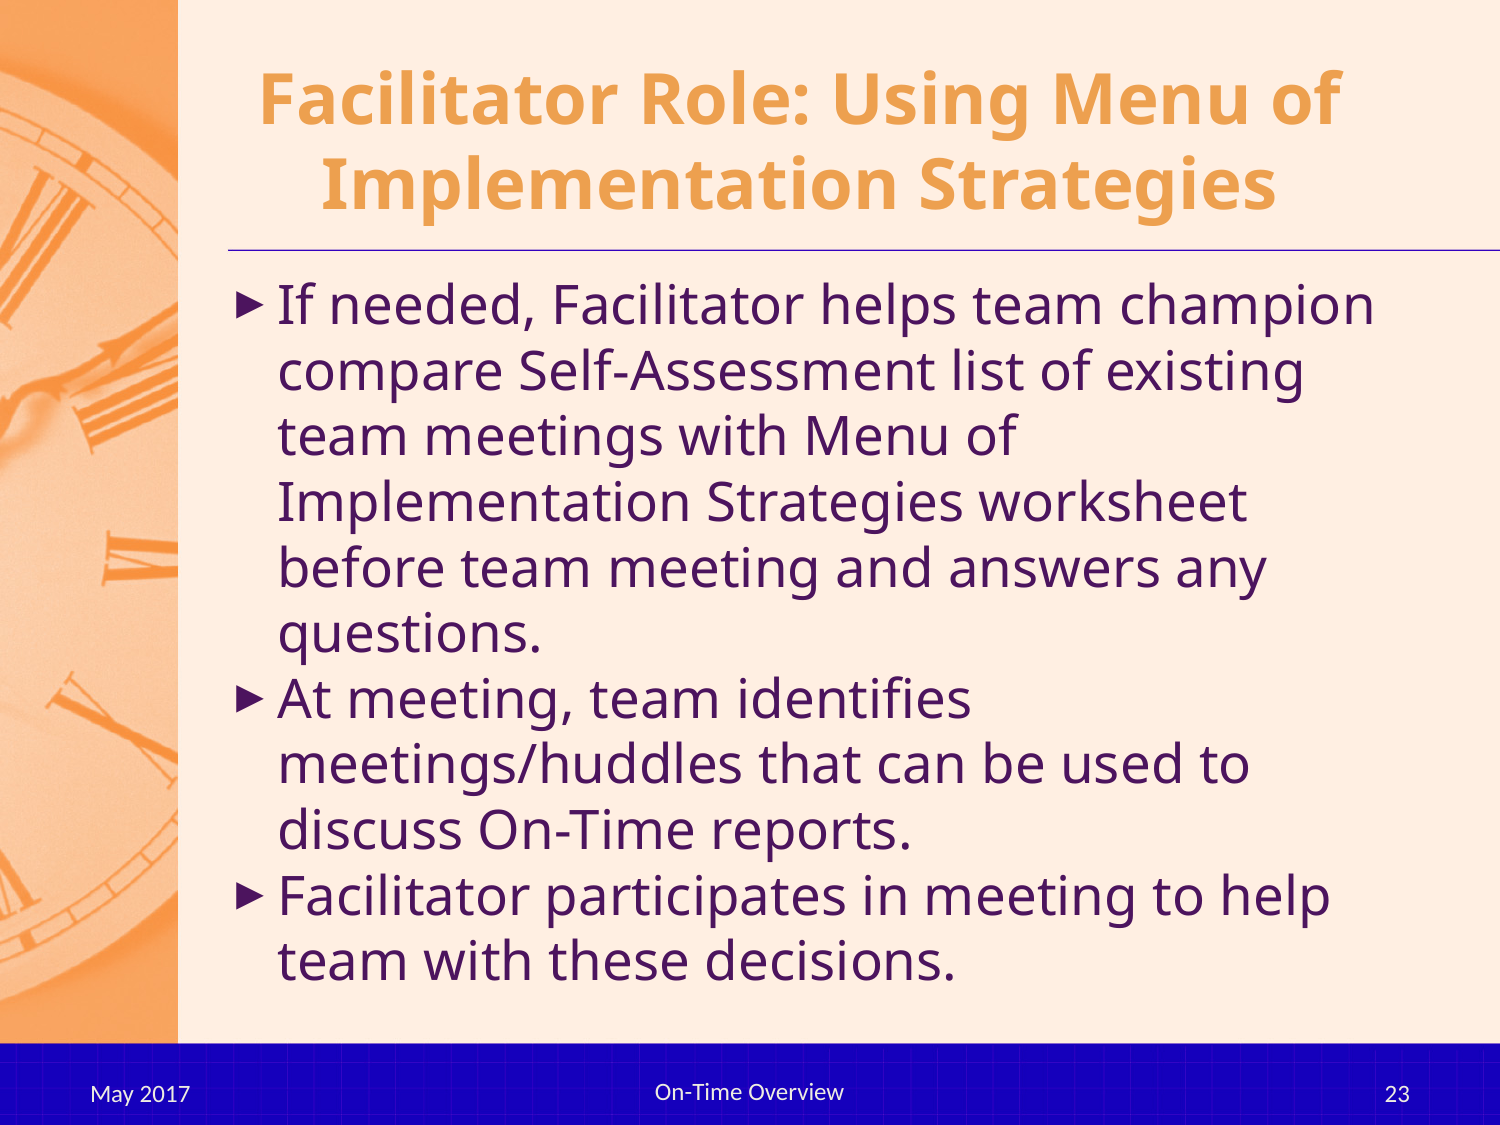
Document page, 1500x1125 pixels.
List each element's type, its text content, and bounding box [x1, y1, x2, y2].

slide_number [75, 1062, 425, 1122]
list If needed, Facilitator helps team champion compare Self-Assessment list of existing team meetings with Menu of Implementation Strategies worksheet before team meeting and answers any questions. At meeting, team identifies meetings/huddles that can be used to discuss On-Time reports. Facilitator participates in meeting to help team with these decisions. [212, 262, 1425, 1005]
picture [0, 0, 1500, 1125]
footer On-Time Overview [512, 1060, 988, 1121]
slide_number 23 [1074, 1062, 1425, 1122]
title Facilitator Role: Using Menu of Implementation Strategies [174, 45, 1425, 233]
